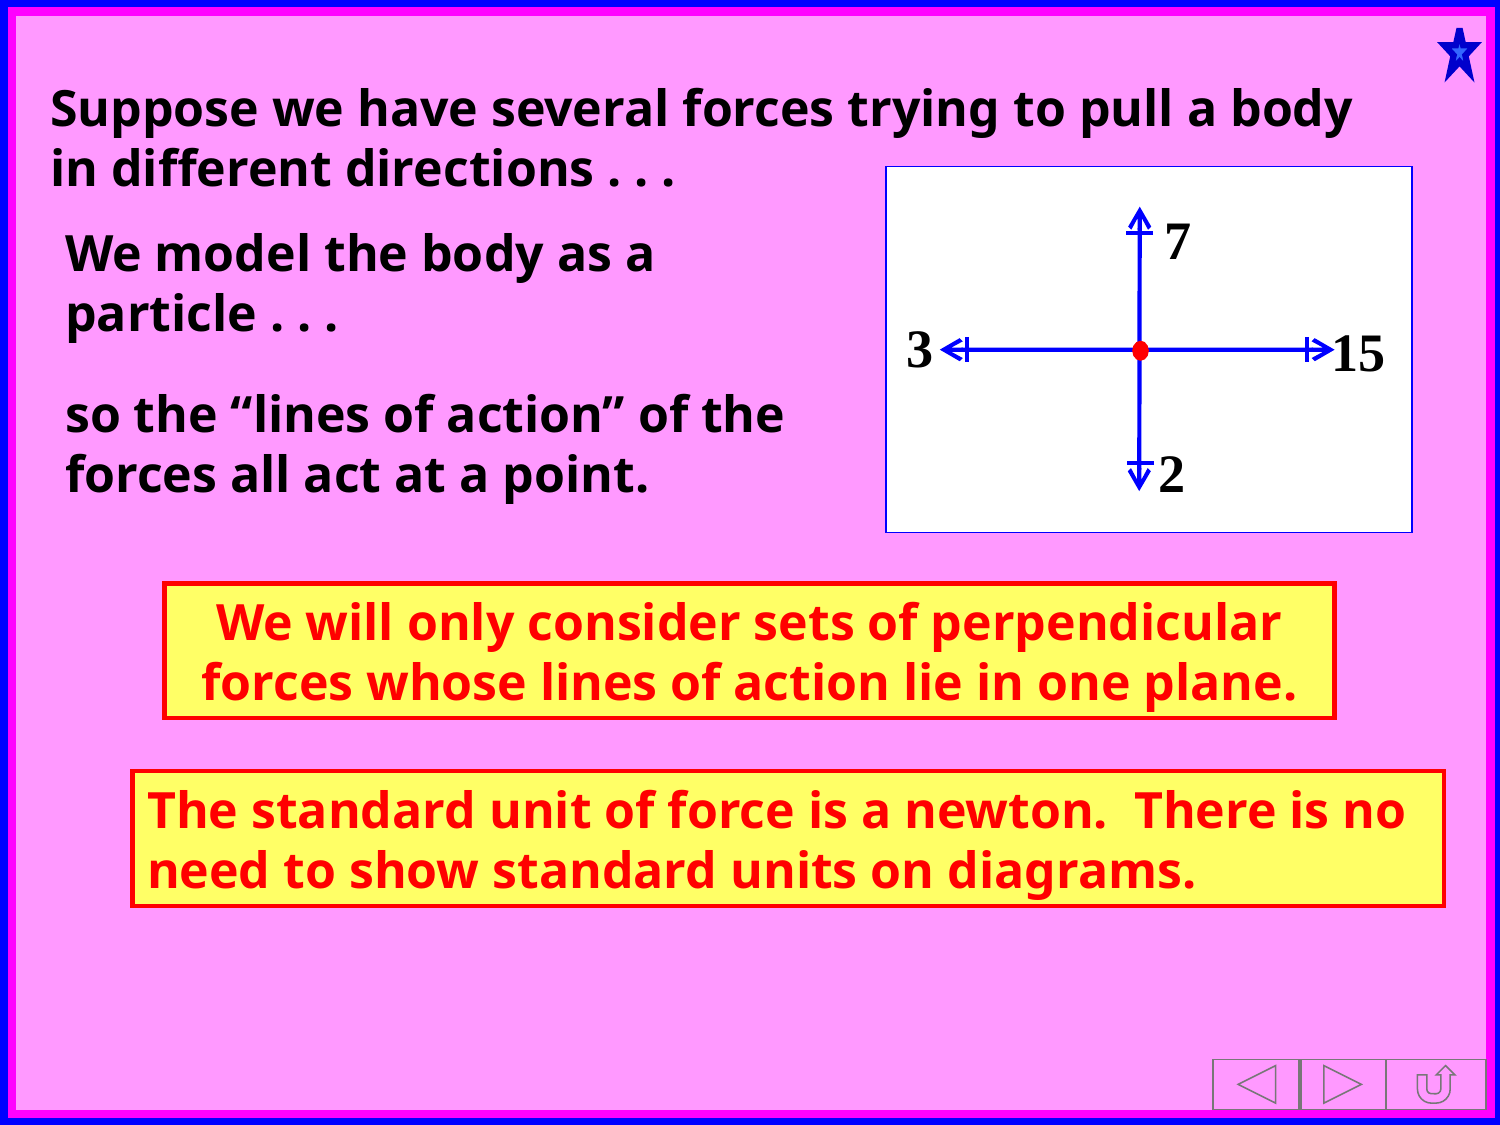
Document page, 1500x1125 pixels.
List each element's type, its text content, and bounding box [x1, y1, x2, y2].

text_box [885, 166, 1417, 533]
text_box [1444, 28, 1475, 72]
text_box The standard unit of force is a newton. There is no need to show standard units on diagrams. [132, 771, 1445, 906]
text_box We model the body as a particle . . . [50, 214, 874, 350]
text_box so the “lines of action” of the forces all act at a point. [50, 374, 874, 510]
text_box We will only consider sets of perpendicular forces whose lines of action lie in one plane. [164, 583, 1335, 719]
text_box Suppose we have several forces trying to pull a body in different directions . . . [35, 69, 1395, 205]
